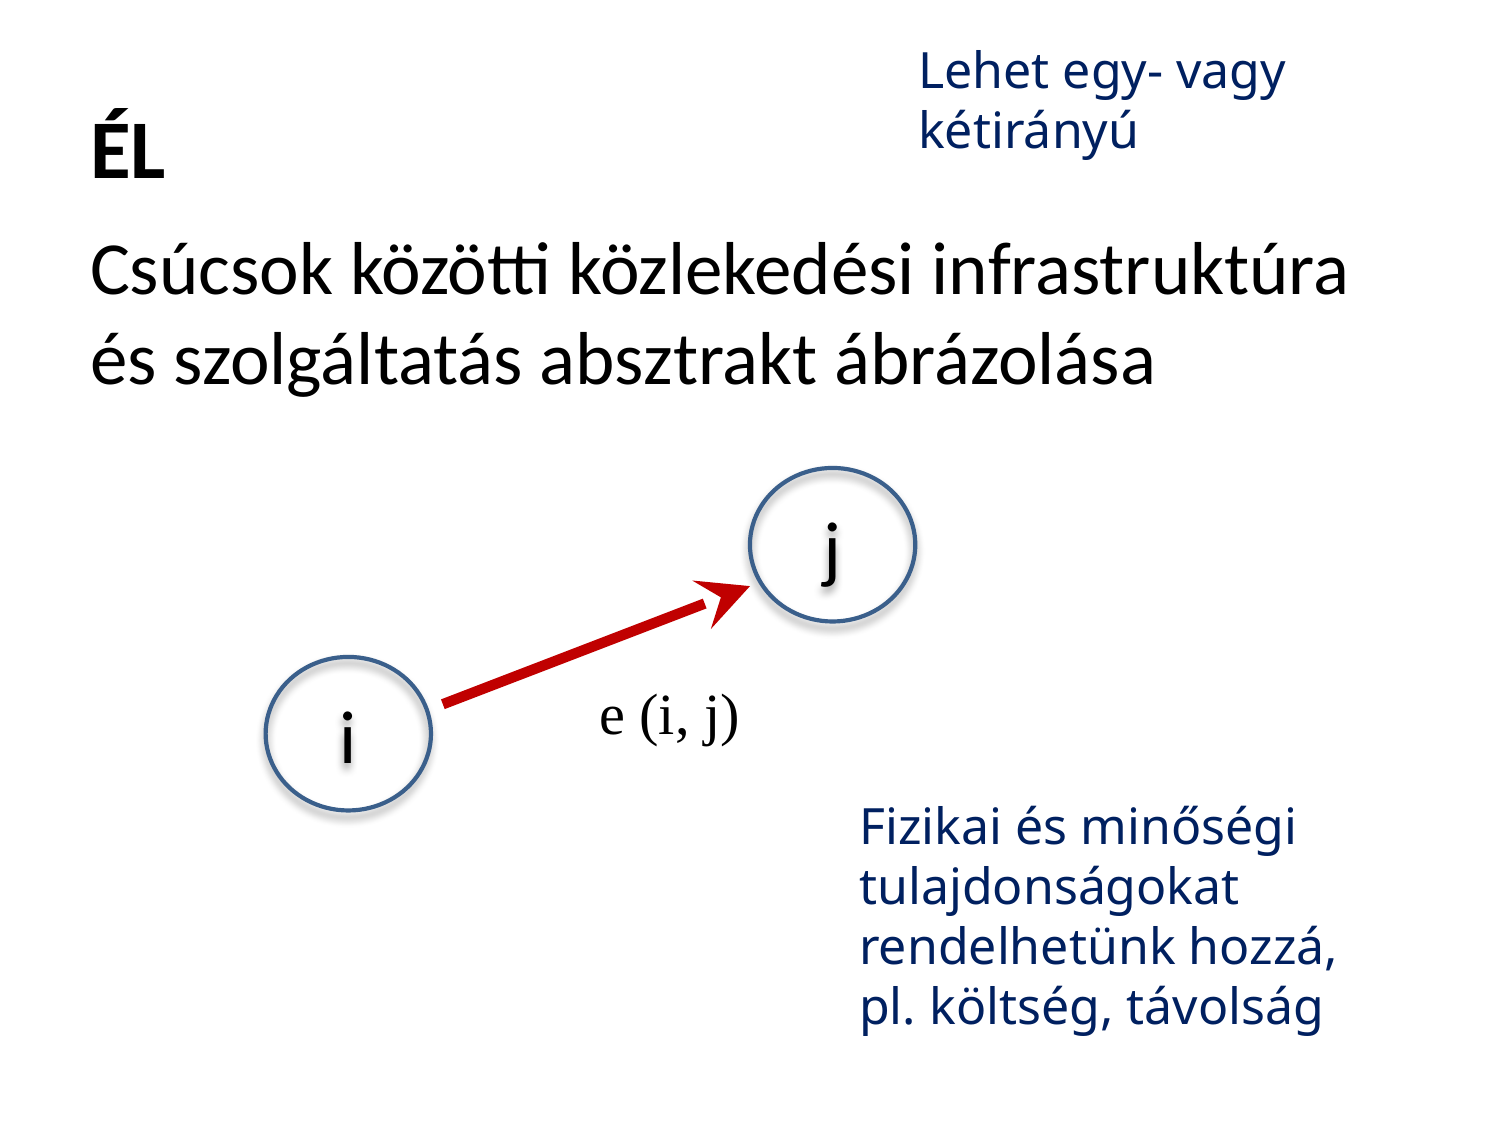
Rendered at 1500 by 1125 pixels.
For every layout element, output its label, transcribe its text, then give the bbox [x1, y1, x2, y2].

text_box Fizikai és minőségi tulajdonságokat rendelhetünk hozzá, pl. költség, távolság [844, 786, 1365, 1042]
text_box Lehet egy- vagy kétirányú [903, 30, 1412, 166]
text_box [442, 585, 751, 705]
text_box i [263, 654, 434, 813]
text_box e (i, j) [584, 668, 833, 754]
text_box j [747, 465, 918, 624]
list ÉL Csúcsok közötti közlekedési infrastruktúra és szolgáltatás absztrakt ábrázolása [75, 87, 1425, 1005]
